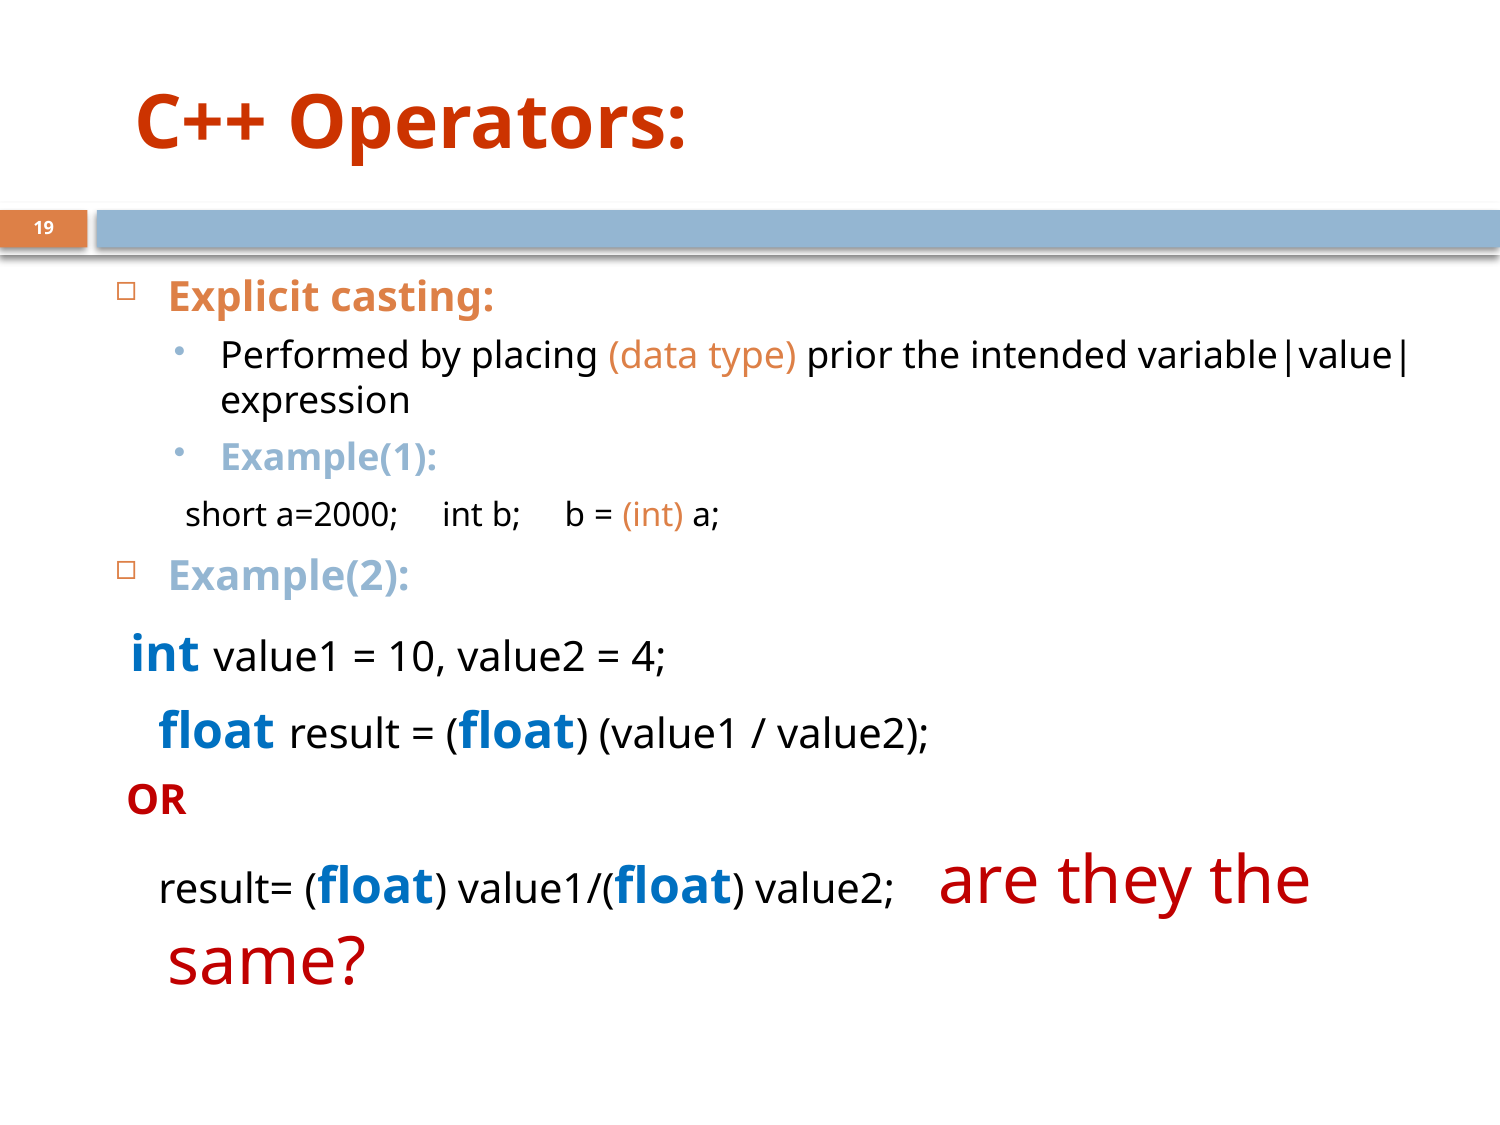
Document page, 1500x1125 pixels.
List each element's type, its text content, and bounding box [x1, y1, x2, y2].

title C++ Operators: [99, 37, 1438, 200]
slide_number 19 [0, 208, 88, 249]
list Explicit casting: Performed by placing (data type) prior the intended variable|value|expression Example(1): short a=2000; int b; b = (int) a; Example(2): int value1 = 10, value2 = 4; float result = (float) (value1 / value2); OR result= (float) value1/(float) value2; are they the same? [100, 262, 1438, 1005]
